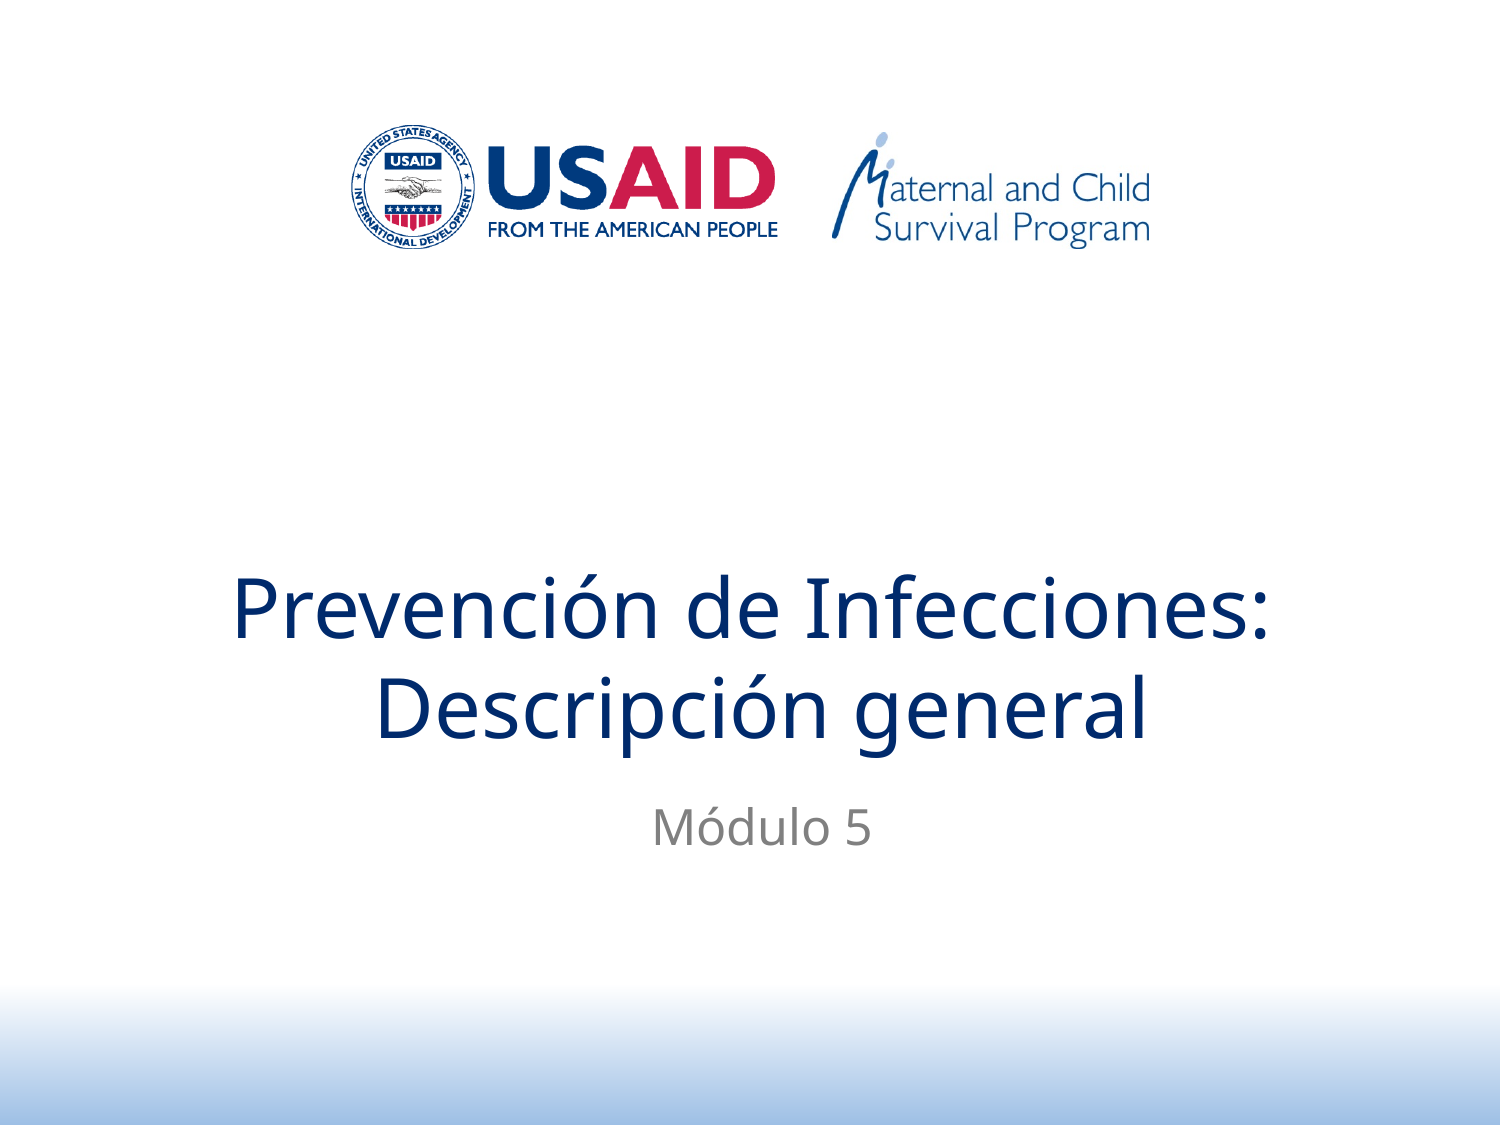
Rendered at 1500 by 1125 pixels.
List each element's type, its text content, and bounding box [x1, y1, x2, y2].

subtitle Módulo 5 [125, 787, 1400, 988]
picture [351, 125, 789, 249]
picture [832, 132, 1149, 249]
title Prevención de Infecciones: Descripción general [125, 324, 1400, 763]
